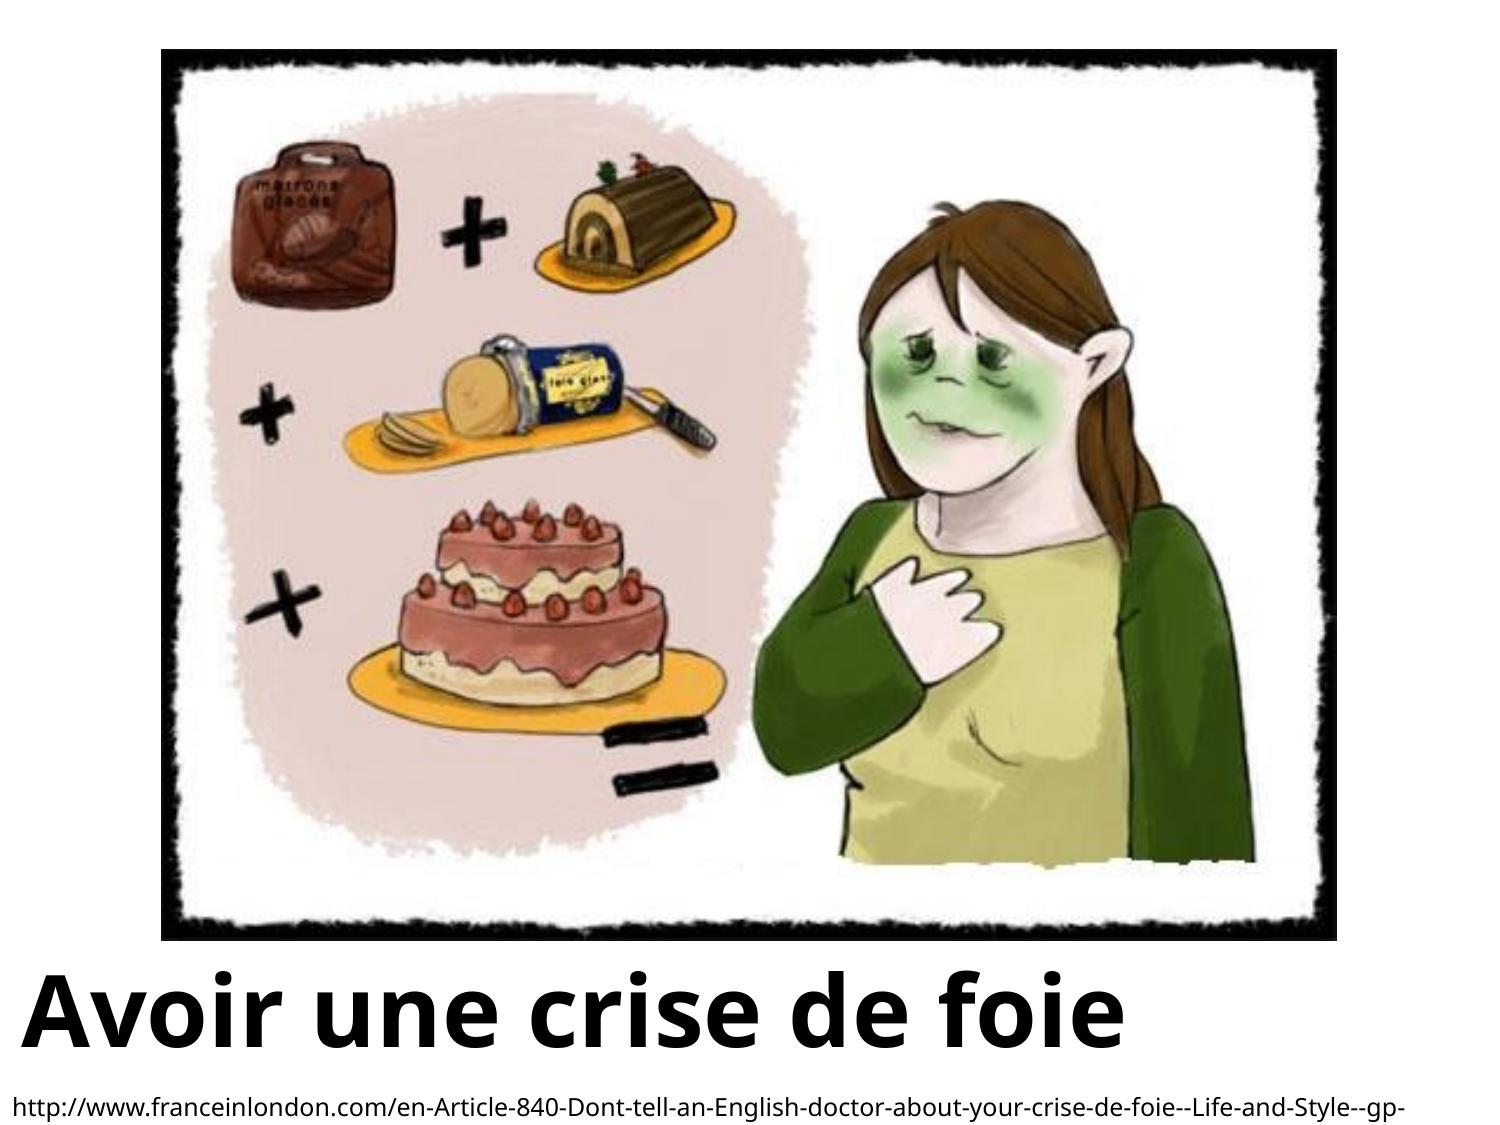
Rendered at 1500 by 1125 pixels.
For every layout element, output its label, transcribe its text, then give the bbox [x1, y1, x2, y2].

text_box Avoir une crise de foie [6, 940, 1144, 1076]
picture [160, 49, 1337, 941]
text_box http://www.franceinlondon.com/en-Article-840-Dont-tell-an-English-doctor-about-your-crise-de-foie--Life-and-Style--gp-medecine.html [0, 1084, 1500, 1125]
